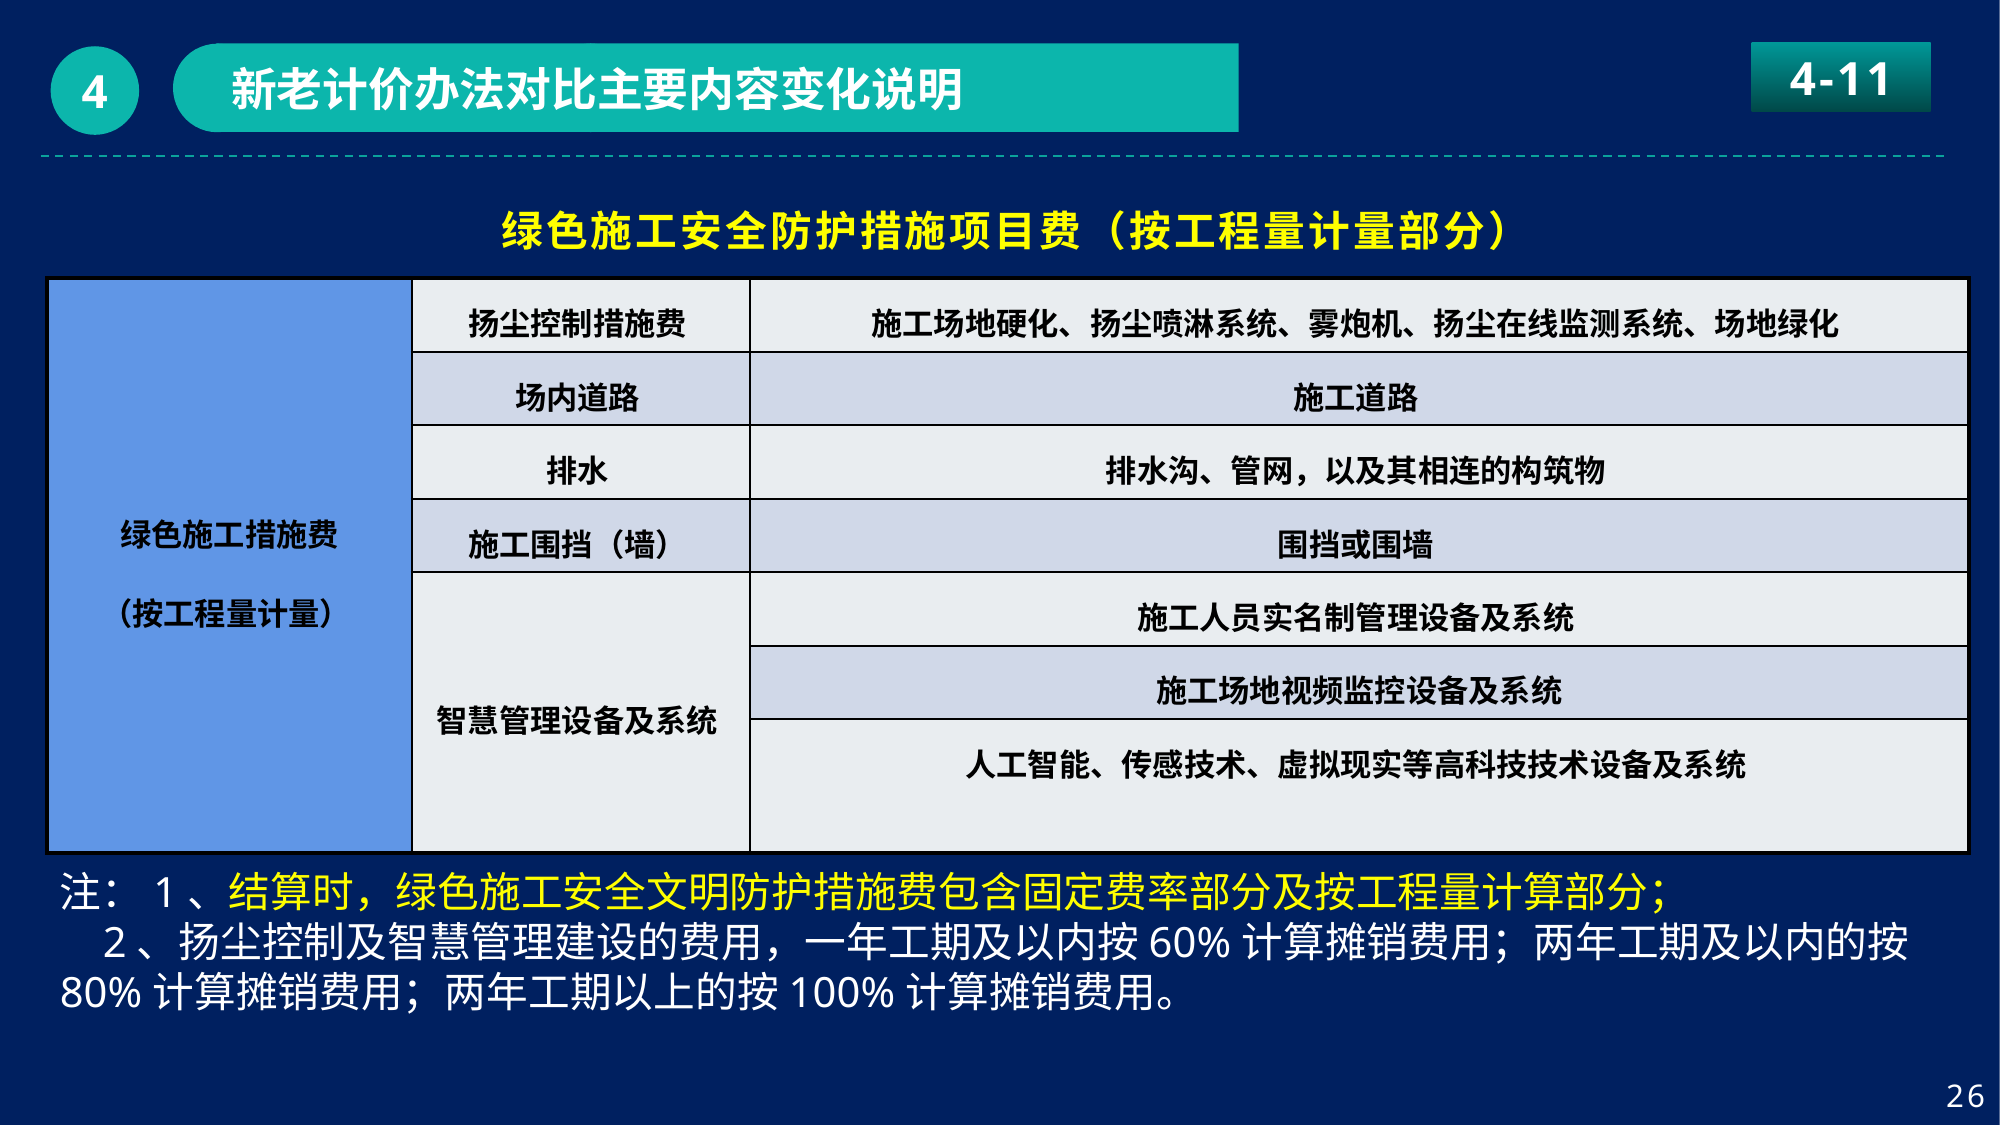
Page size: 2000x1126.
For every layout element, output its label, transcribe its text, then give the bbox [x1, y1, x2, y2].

text_box 注：1、结算时，绿色施工安全文明防护措施费包含固定费率部分及按工程量计算部分； 2、扬尘控制及智慧管理建设的费用，一年工期及以内按60%计算摊销费用；两年工期及以内的按80%计算摊销费用；两年工期以上的按100%计算摊销费用。 [45, 858, 2000, 1023]
table_cell 智慧管理设备及系统 [413, 573, 749, 851]
table_header 施工场地硬化、扬尘喷淋系统、雾炮机、扬尘在线监测系统、场地绿化 [751, 280, 1967, 351]
table_cell 施工围挡（墙） [413, 500, 749, 571]
table_cell 施工人员实名制管理设备及系统 [751, 573, 1967, 645]
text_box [40, 43, 1950, 157]
table_cell 人工智能、传感技术、虚拟现实等高科技技术设备及系统 [751, 720, 1967, 851]
table_cell 施工场地视频监控设备及系统 [751, 647, 1967, 718]
table_cell 施工道路 [751, 353, 1967, 424]
table_cell 排水沟、管网，以及其相连的构筑物 [751, 426, 1967, 498]
table_header 绿色施工措施费 （按工程量计量） [49, 280, 411, 851]
table_header 扬尘控制措施费 [413, 280, 749, 351]
text_box 绿色施工安全防护措施项目费（按工程量计量部分） [486, 198, 1684, 263]
table_cell 围挡或围墙 [751, 500, 1967, 571]
text_box 26 [1905, 1065, 2000, 1126]
table_cell 排水 [413, 426, 749, 498]
table_cell 场内道路 [413, 353, 749, 424]
